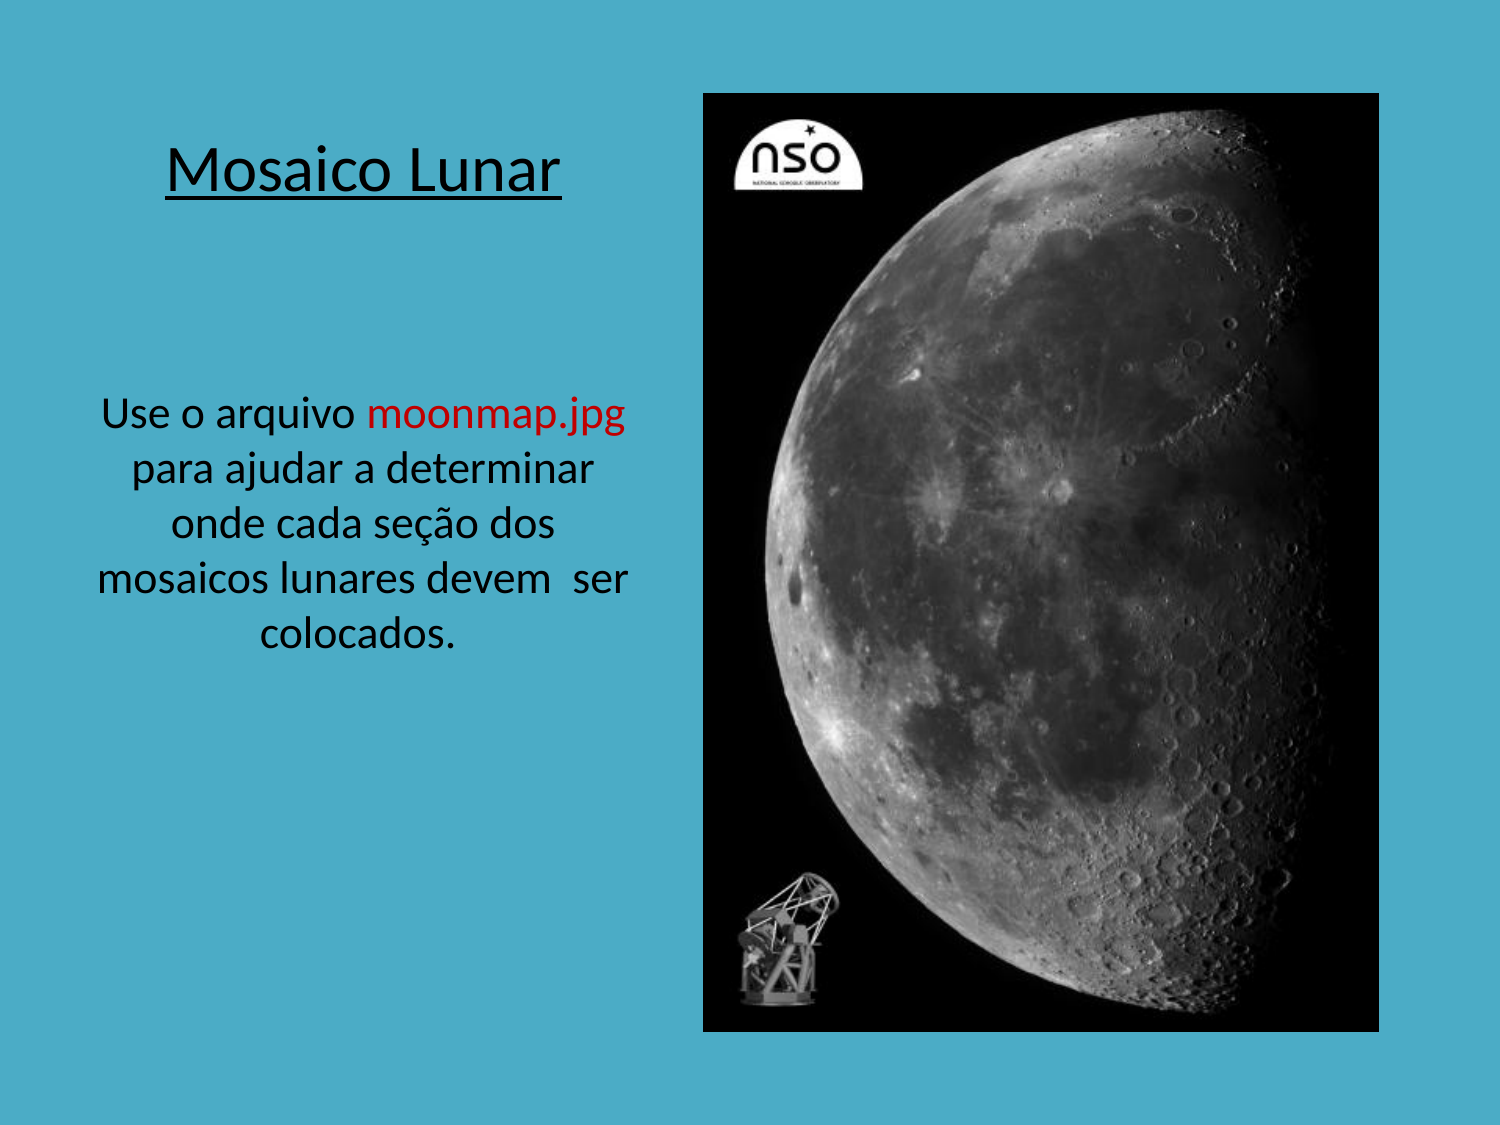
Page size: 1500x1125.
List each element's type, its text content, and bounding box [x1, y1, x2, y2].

subtitle Mosaico Lunar [70, 116, 657, 230]
picture [702, 93, 1379, 1032]
text_box Use o arquivo moonmap.jpg para ajudar a determinar onde cada seção dos mosaicos lunares devem ser colocados. [82, 374, 645, 739]
